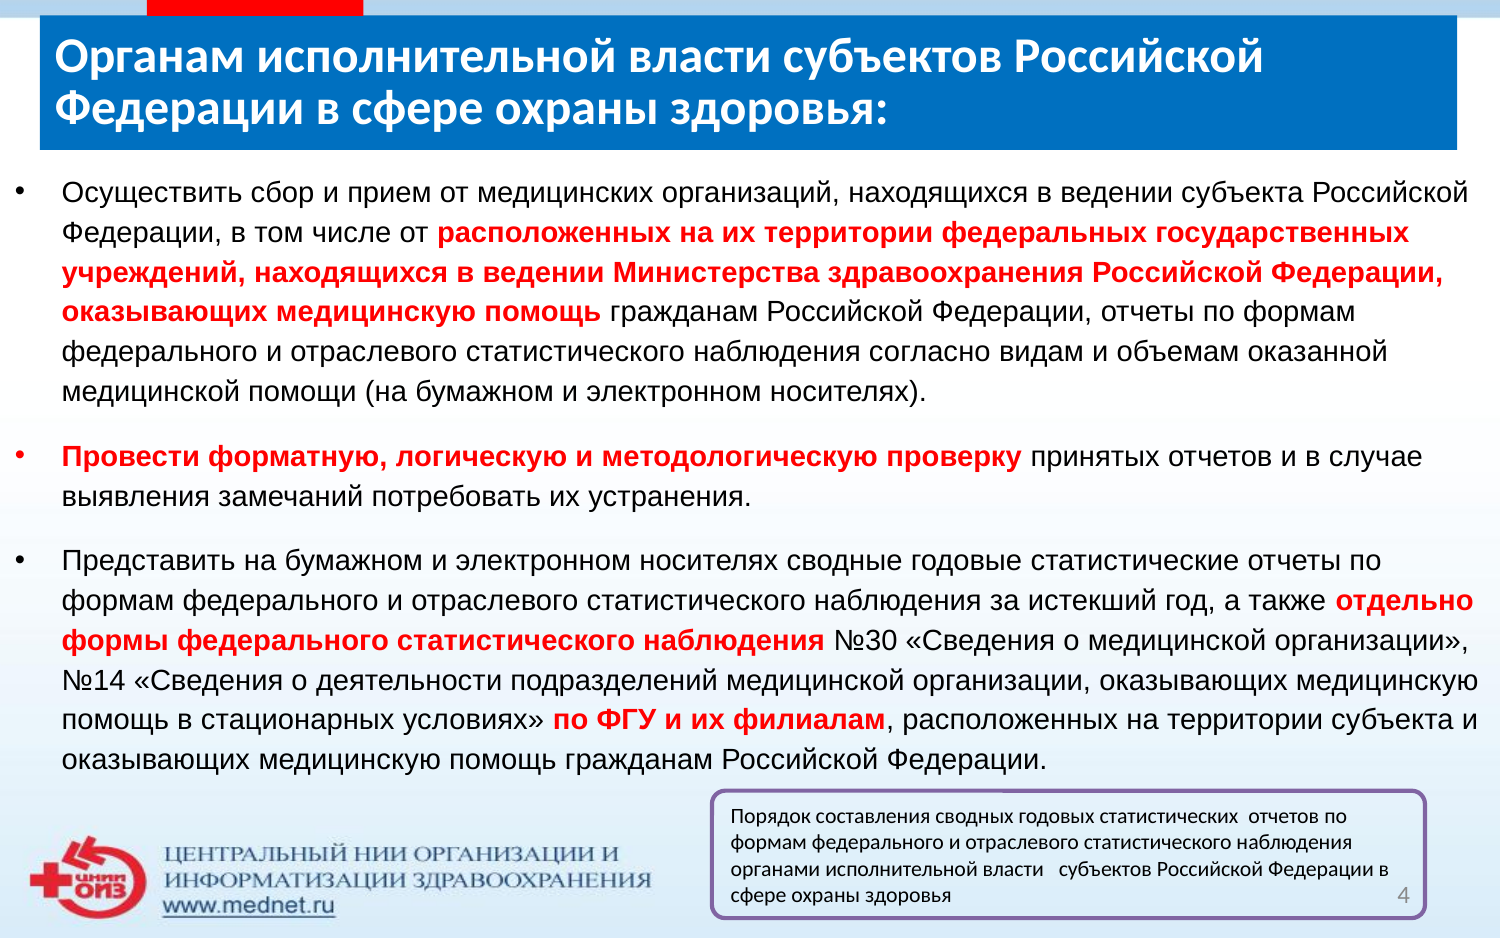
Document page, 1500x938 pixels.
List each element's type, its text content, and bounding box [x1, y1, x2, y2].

title Органам исполнительной власти субъектов Российской Федерации в сфере охраны здоровья: [38, 13, 1459, 152]
text_box [145, 0, 365, 18]
text_box Осуществить сбор и прием от медицинских организаций, находящихся в ведении субъекта Российской Федерации, в том числе от расположенных на их территории федеральных государственных учреждений, находящихся в ведении Министерства здравоохранения Российской Федерации, оказывающих медицинскую помощь гражданам Российской Федерации, отчеты по формам федерального и отраслевого статистического наблюдения согласно видам и объемам оказанной медицинской помощи (на бумажном и электронном носителях). Провести форматную, логическую и методологическую проверку принятых отчетов и в случае выявления замечаний потребовать их устранения. Представить на бумажном и электронном носителях сводные годовые статистические отчеты по формам федерального и отраслевого статистического наблюдения за истекший год, а также отдельно формы федерального статистического наблюдения №30 «Сведения о медицинской организации», №14 «Сведения о деятельности подразделений медицинской организации, оказывающих медицинскую помощь в стационарных условиях» по ФГУ и их филиалам, расположенных на территории субъекта и оказывающих медицинскую помощь гражданам Российской Федерации. [0, 161, 1500, 783]
picture [0, 783, 1500, 938]
text_box Порядок составления сводных годовых статистических отчетов по формам федерального и отраслевого статистического наблюдения органами исполнительной власти субъектов Российской Федерации в сфере охраны здоровья [709, 788, 1428, 921]
picture [0, 0, 1500, 161]
